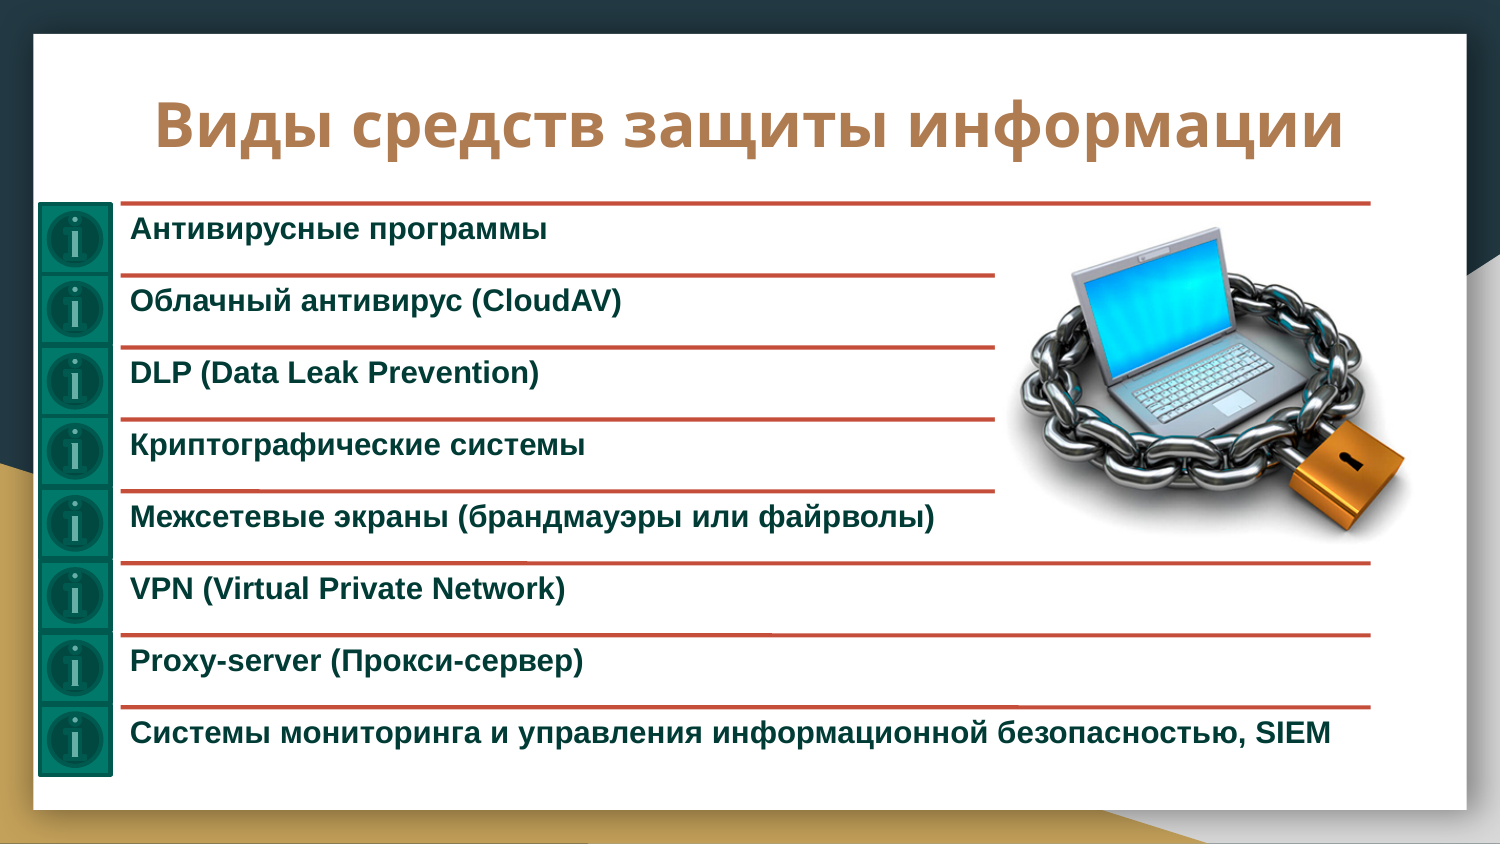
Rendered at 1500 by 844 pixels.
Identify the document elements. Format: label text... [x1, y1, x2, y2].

title Виды средств защиты информации [134, 69, 1366, 201]
picture [994, 213, 1416, 549]
text_box [38, 344, 113, 414]
text_box [38, 414, 113, 486]
text_box [38, 558, 113, 631]
text_box [38, 272, 113, 344]
text_box [38, 631, 113, 703]
text_box [38, 202, 113, 272]
text_box [38, 703, 113, 777]
text_box [38, 486, 113, 558]
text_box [120, 203, 1371, 780]
